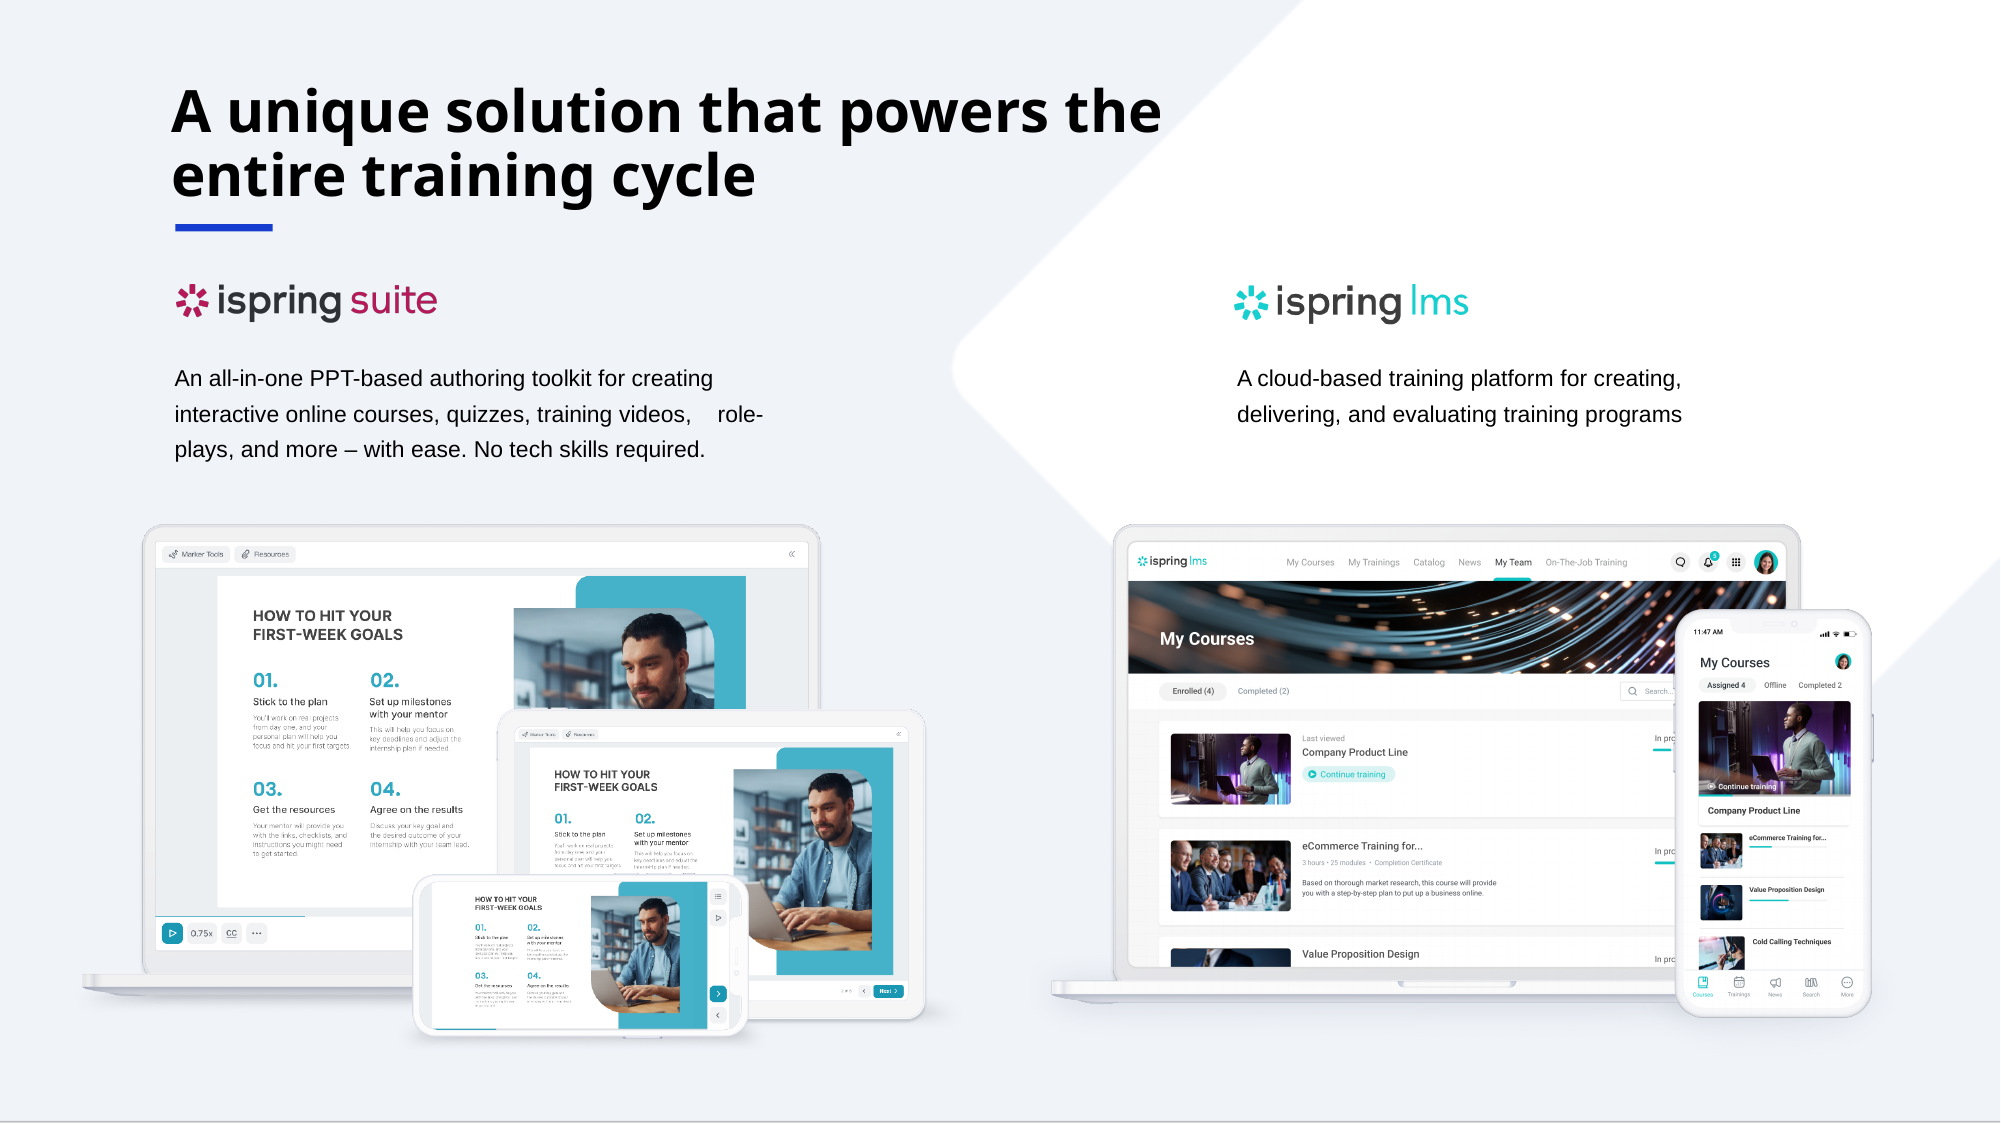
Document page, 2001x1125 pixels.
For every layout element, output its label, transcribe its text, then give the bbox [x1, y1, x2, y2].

picture [0, 0, 2001, 1125]
title A unique solution that powers the entire training cycle [156, 73, 1210, 218]
text_box A cloud-based training platform for creating, delivering, and evaluating training programs [1229, 347, 1736, 435]
text_box [175, 224, 273, 232]
text_box An all-in-one PPT-based authoring toolkit for creating interactive online courses, quizzes, training videos, role-plays, and more – with ease. No tech skills required. [167, 347, 797, 470]
